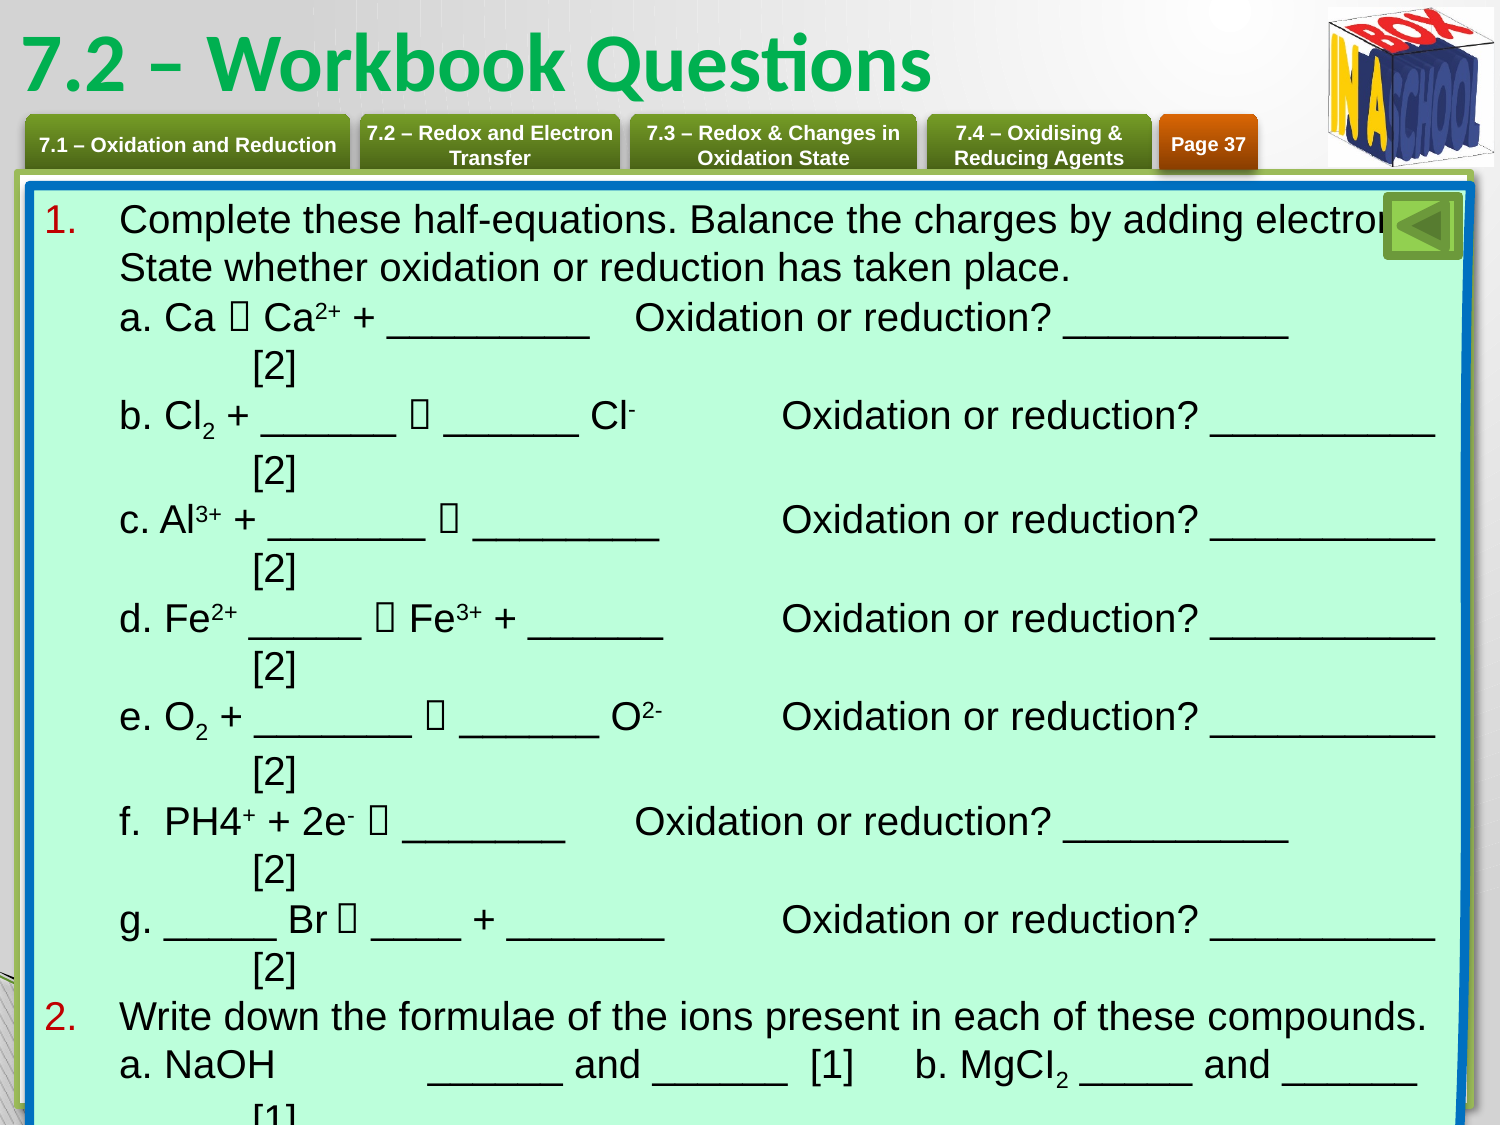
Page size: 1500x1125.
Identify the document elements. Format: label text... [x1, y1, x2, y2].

text_box [1383, 192, 1463, 260]
text_box Complete these half-equations. Balance the charges by adding electrons. State whether oxidation or reduction has taken place. a. Ca  Ca2+ + _________ Oxidation or reduction? __________ [2] b. Cl2 + ______  ______ Cl- Oxidation or reduction? __________ [2] c. Al3+ + _______  ________ Oxidation or reduction? __________ [2] d. Fe2+ _____  Fe3+ + ______ Oxidation or reduction? __________ [2] e. O2 + _______  ______ O2- Oxidation or reduction? __________ [2] f. PH4+ + 2e-  _______ Oxidation or reduction? __________ [2] g. _____ Br  ____ + _______ Oxidation or reduction? __________ [2] Write down the formulae of the ions present in each of these compounds. a. NaOH ______ and ______ [1] b. MgCI2 _____ and ______ [1] c. Ba(NO3)2 ______ and ______ [1] d. CuSO4 ______ and ______ [1] e. Al2O3 ______ and ______ [1] f. Fe(OH)2 ______ and ______ [1] [29, 185, 1471, 1125]
title 7.2 – Workbook Questions [5, 7, 1270, 110]
picture [1328, 7, 1495, 167]
text_box Page 37 [1159, 113, 1258, 170]
